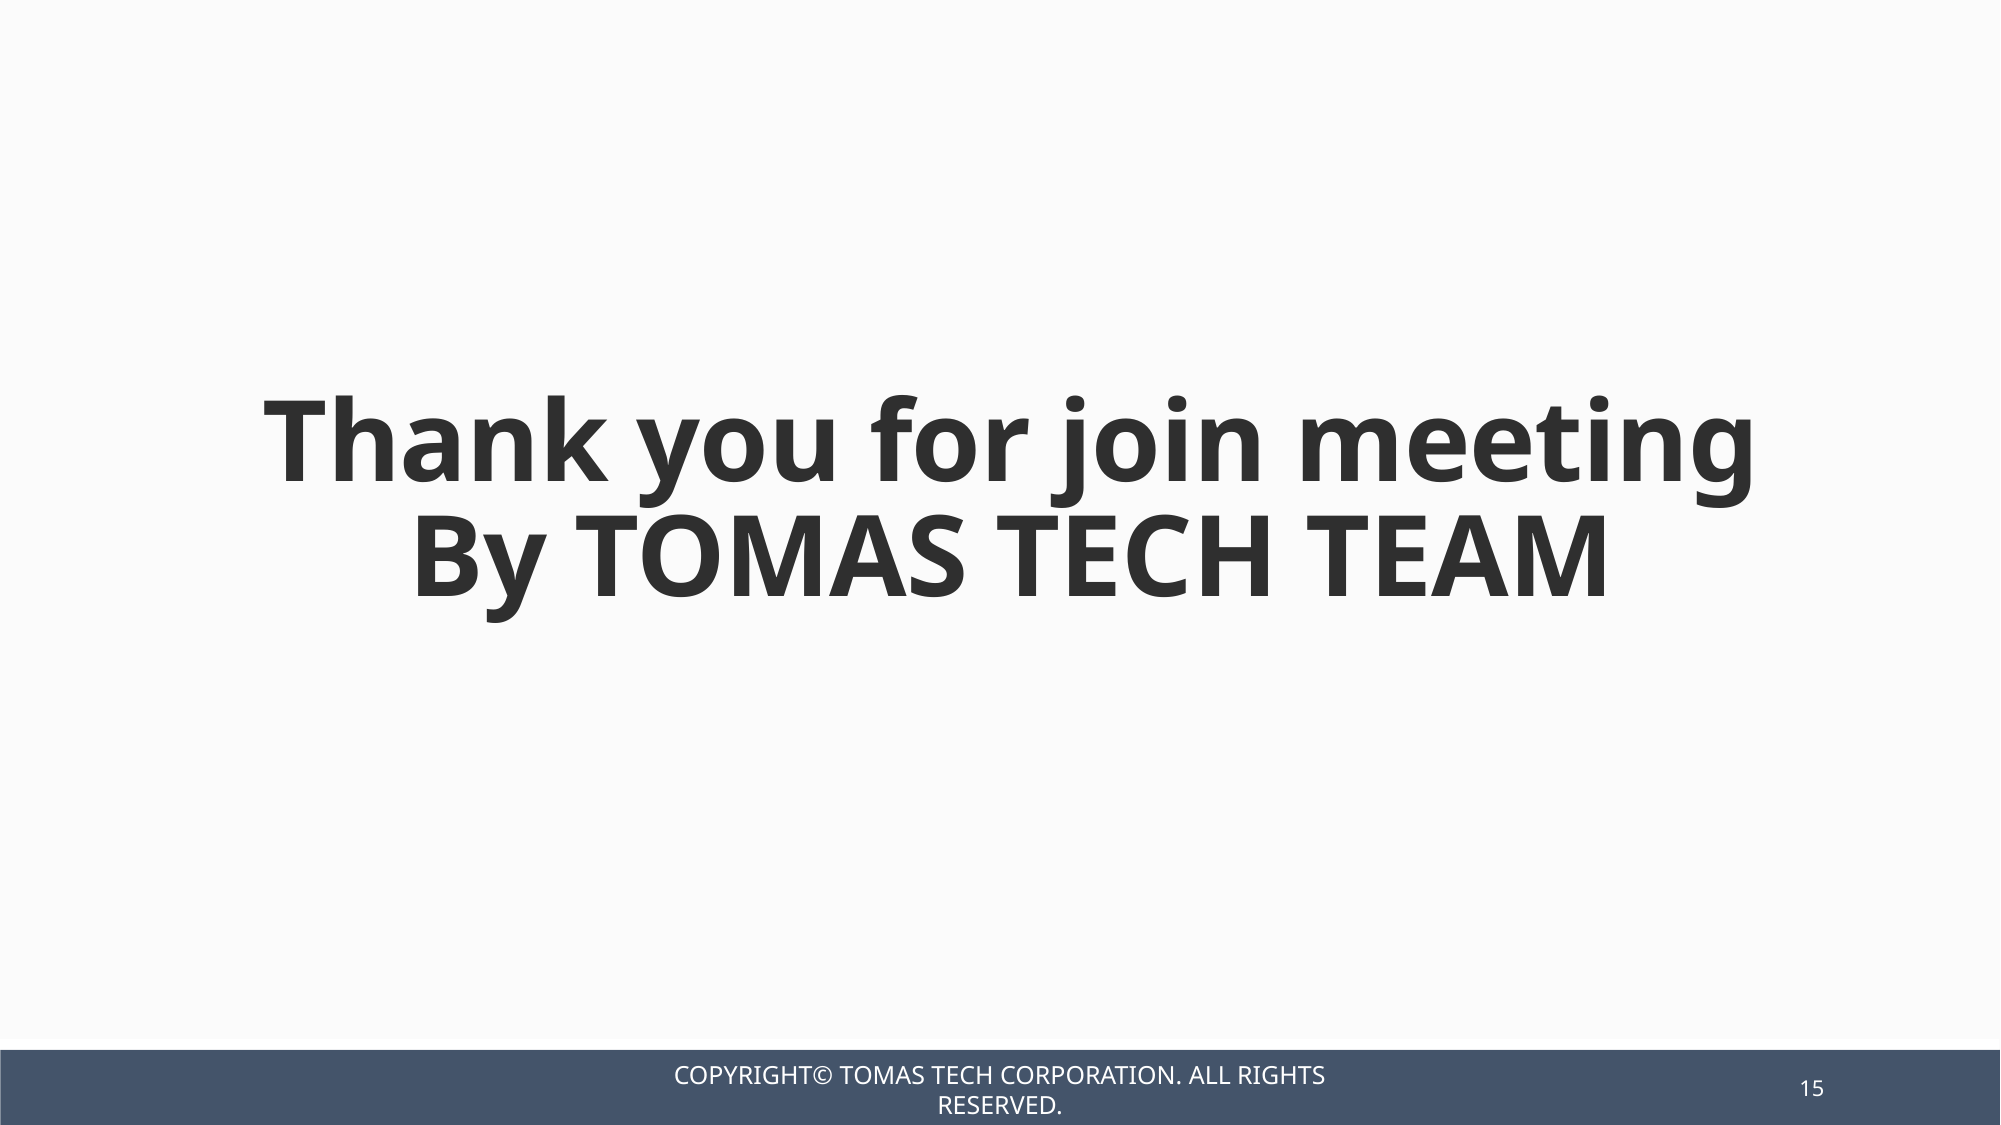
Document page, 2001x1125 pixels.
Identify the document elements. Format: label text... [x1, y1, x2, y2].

footer Copyright© TOMAS TECH CORPORATION. All rights reserved. [604, 1059, 1396, 1120]
text_box Thank you for join meeting By TOMAS TECH TEAM [41, 345, 1982, 627]
slide_number 15 [1624, 1059, 1840, 1120]
